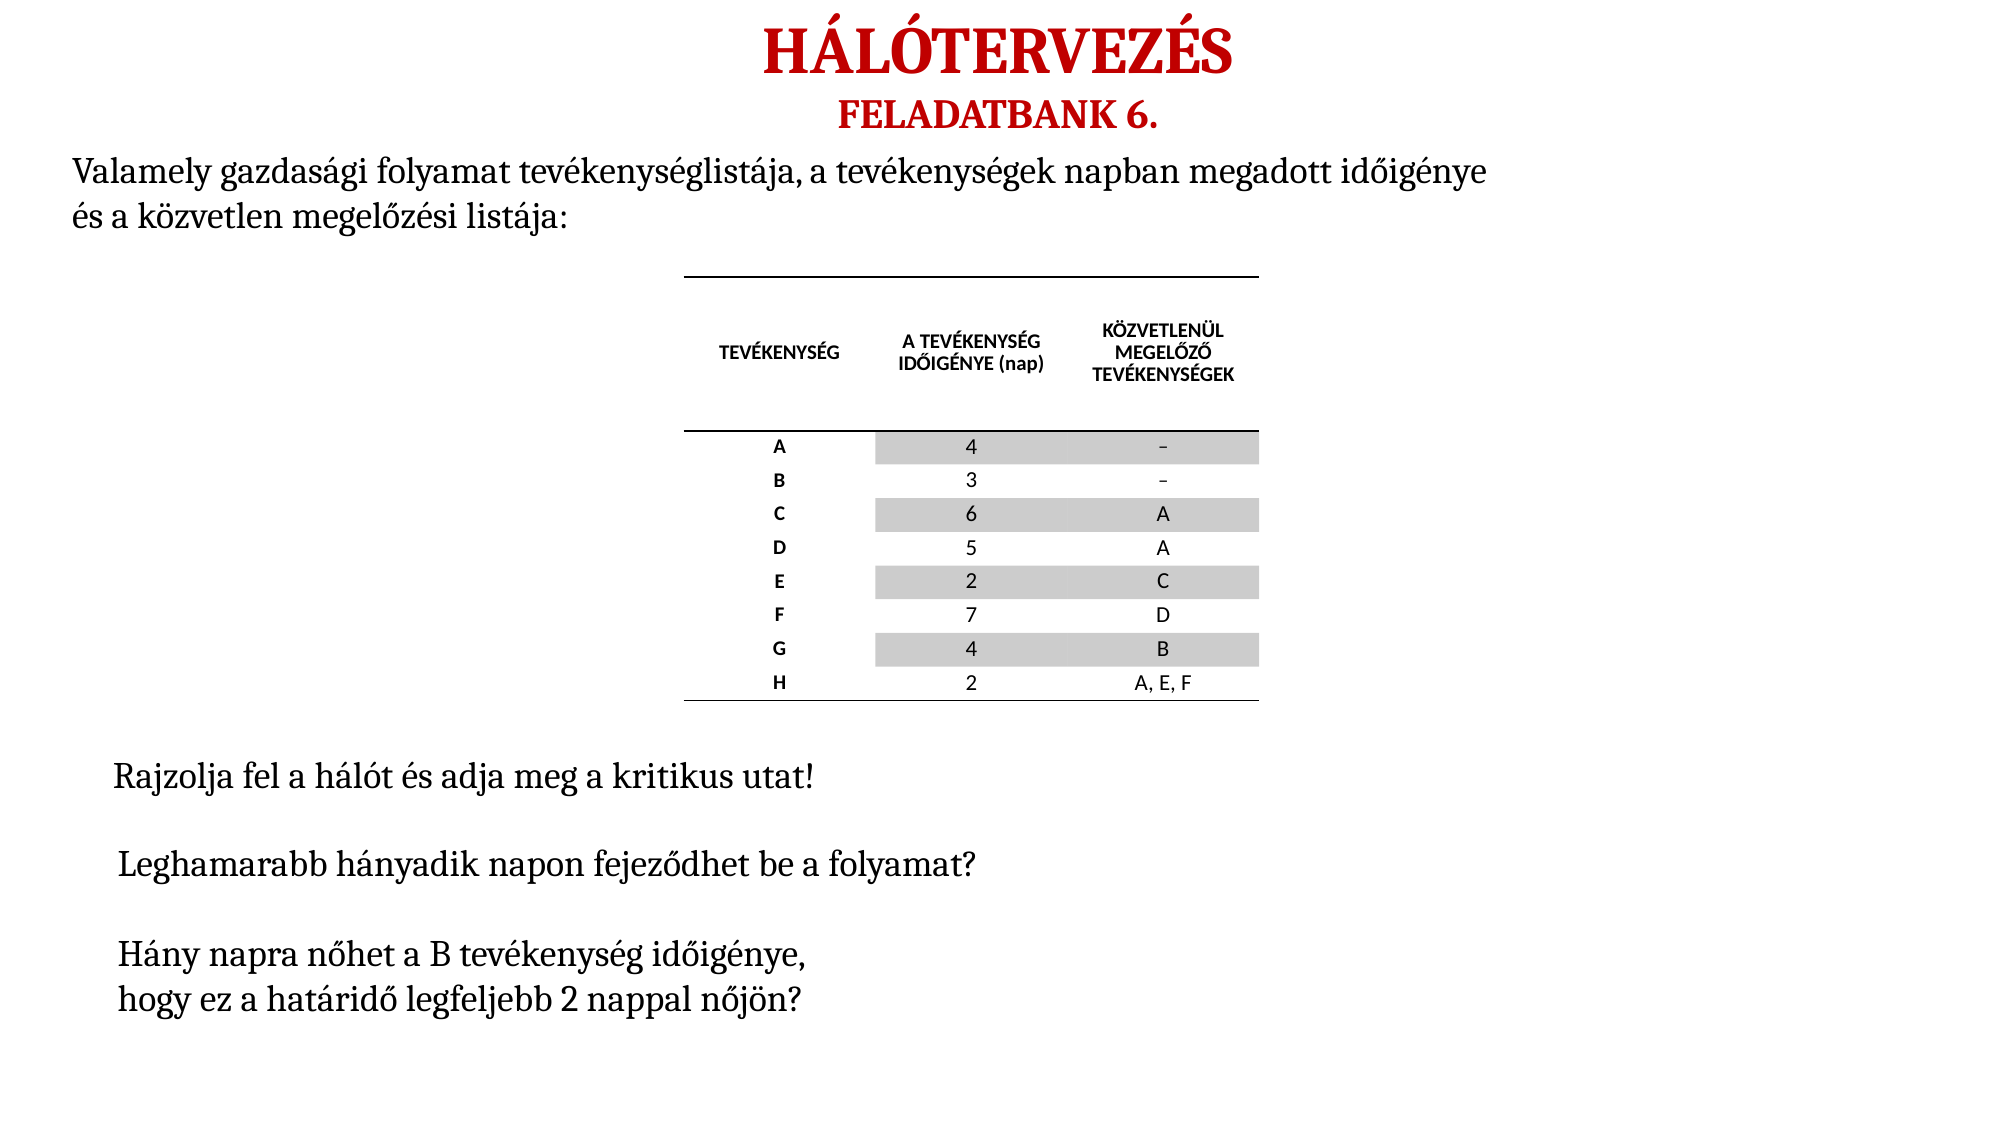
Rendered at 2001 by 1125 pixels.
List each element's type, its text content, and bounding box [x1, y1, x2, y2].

table_cell B [684, 464, 875, 498]
table_cell 2 [875, 667, 1067, 700]
table_cell 4 [875, 633, 1067, 667]
table_cell – [1067, 464, 1259, 498]
text_box HÁLÓTERVEZÉS FELADATBANK 6. [273, 0, 1723, 145]
table_cell 3 [875, 464, 1067, 498]
table_cell F [684, 599, 875, 633]
table_cell 7 [875, 599, 1067, 633]
table_cell G [684, 633, 875, 667]
table_cell A, E, F [1067, 667, 1259, 700]
text_box Leghamarabb hányadik napon fejeződhet be a folyamat? Hány napra nőhet a B tevékenység időigénye, hogy ez a határidő legfeljebb 2 nappal nőjön? [102, 831, 995, 1027]
table_cell A [684, 432, 875, 464]
table_cell 6 [875, 498, 1067, 532]
table_cell B [1067, 633, 1259, 667]
table_cell C [1067, 566, 1259, 599]
table_cell C [684, 498, 875, 532]
table_cell E [684, 566, 875, 599]
table_cell 2 [875, 566, 1067, 599]
table_cell D [684, 532, 875, 566]
table_header KÖZVETLENÜL MEGELŐZŐ TEVÉKENYSÉGEK [1067, 278, 1259, 430]
table_header A TEVÉKENYSÉG IDŐIGÉNYE (nap) [875, 278, 1067, 430]
table_header TEVÉKENYSÉG [684, 278, 875, 430]
table_cell H [684, 667, 875, 700]
text_box Rajzolja fel a hálót és adja meg a kritikus utat! [98, 743, 832, 804]
table_cell – [1067, 432, 1259, 464]
text_box Valamely gazdasági folyamat tevékenységlistája, a tevékenységek napban megadott időigénye és a közvetlen megelőzési listája: [57, 138, 1506, 244]
table_cell A [1067, 498, 1259, 532]
table_cell D [1067, 599, 1259, 633]
table_cell 5 [875, 532, 1067, 566]
table_cell A [1067, 532, 1259, 566]
table_cell 4 [875, 432, 1067, 464]
